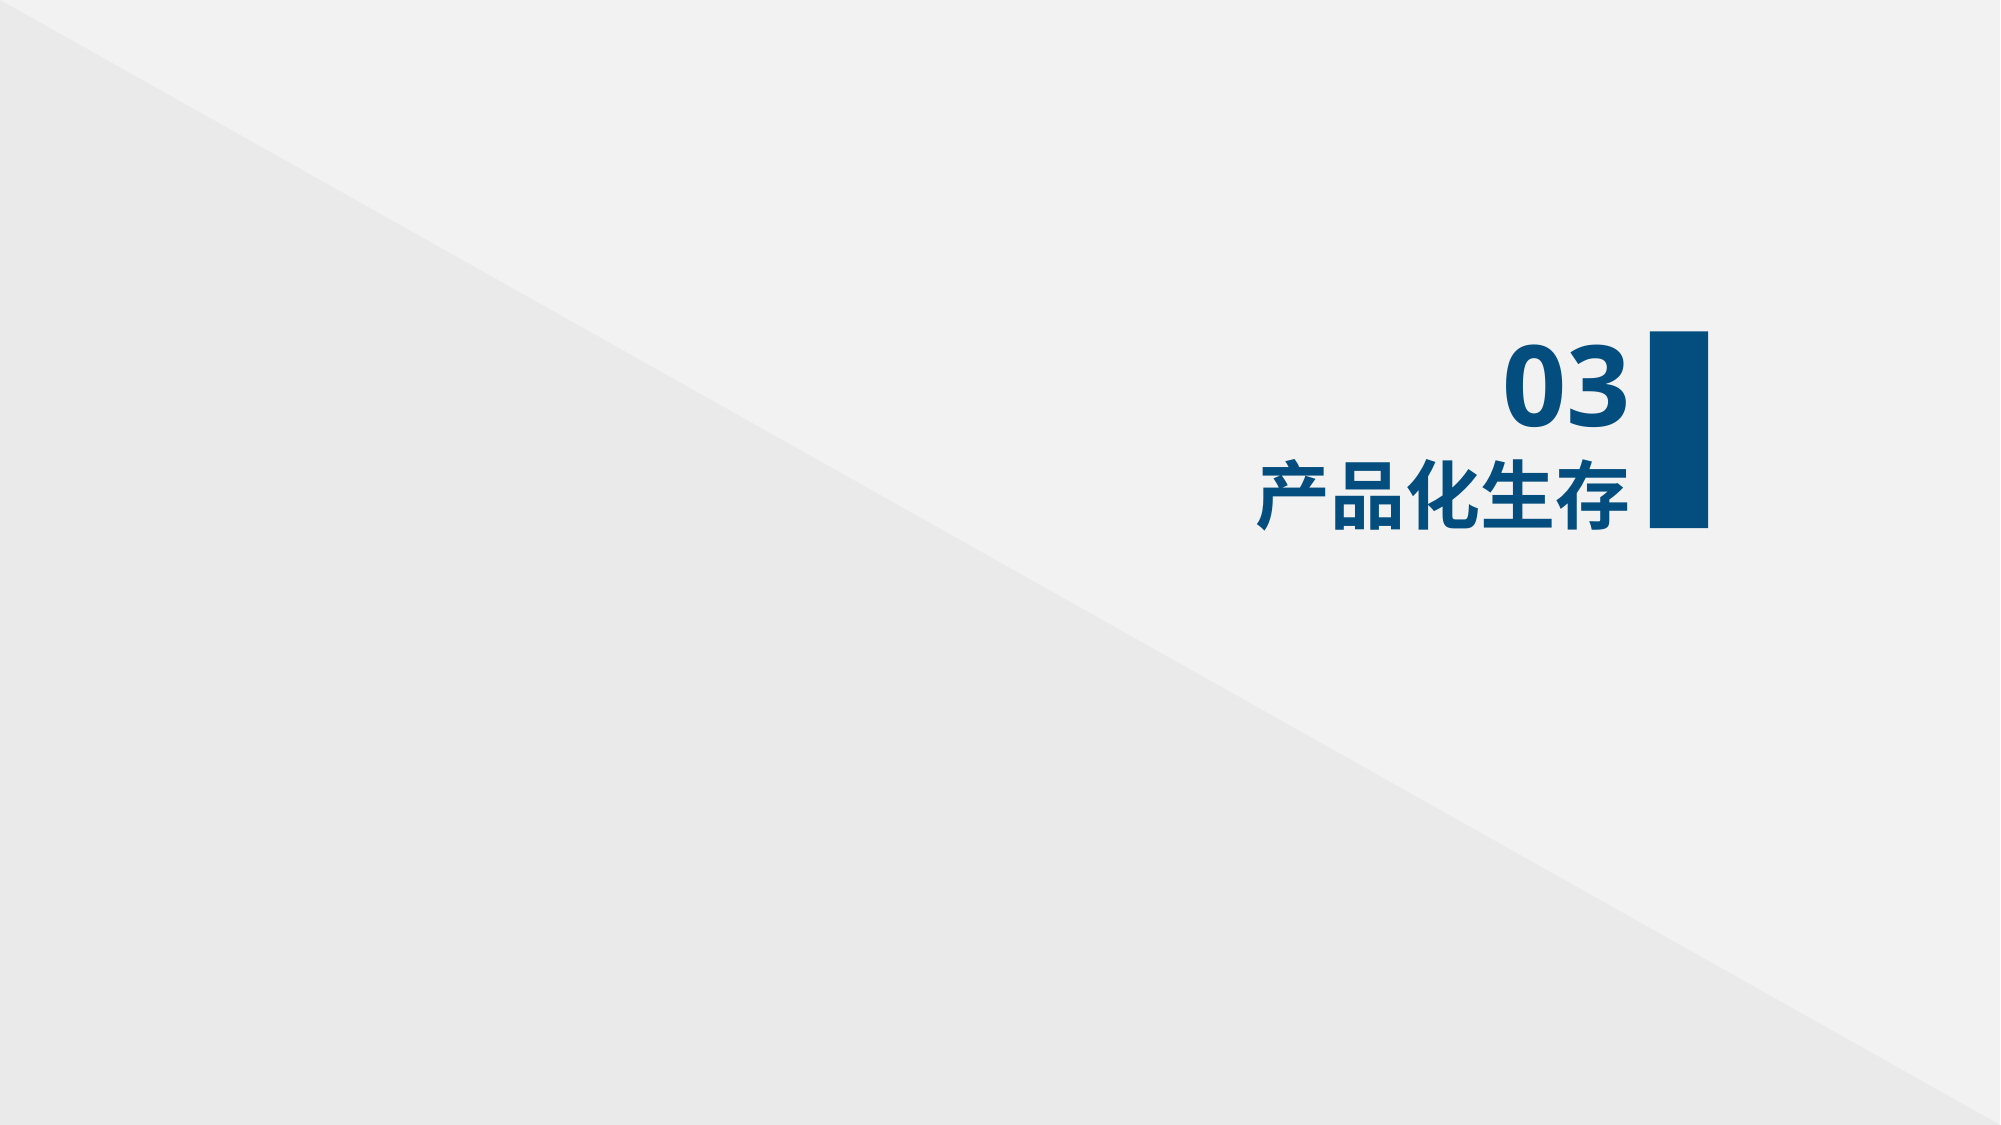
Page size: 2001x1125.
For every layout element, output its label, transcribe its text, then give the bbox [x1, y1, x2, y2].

text_box 03 产品化生存 [1231, 306, 1646, 547]
text_box [0, 0, 2000, 1125]
